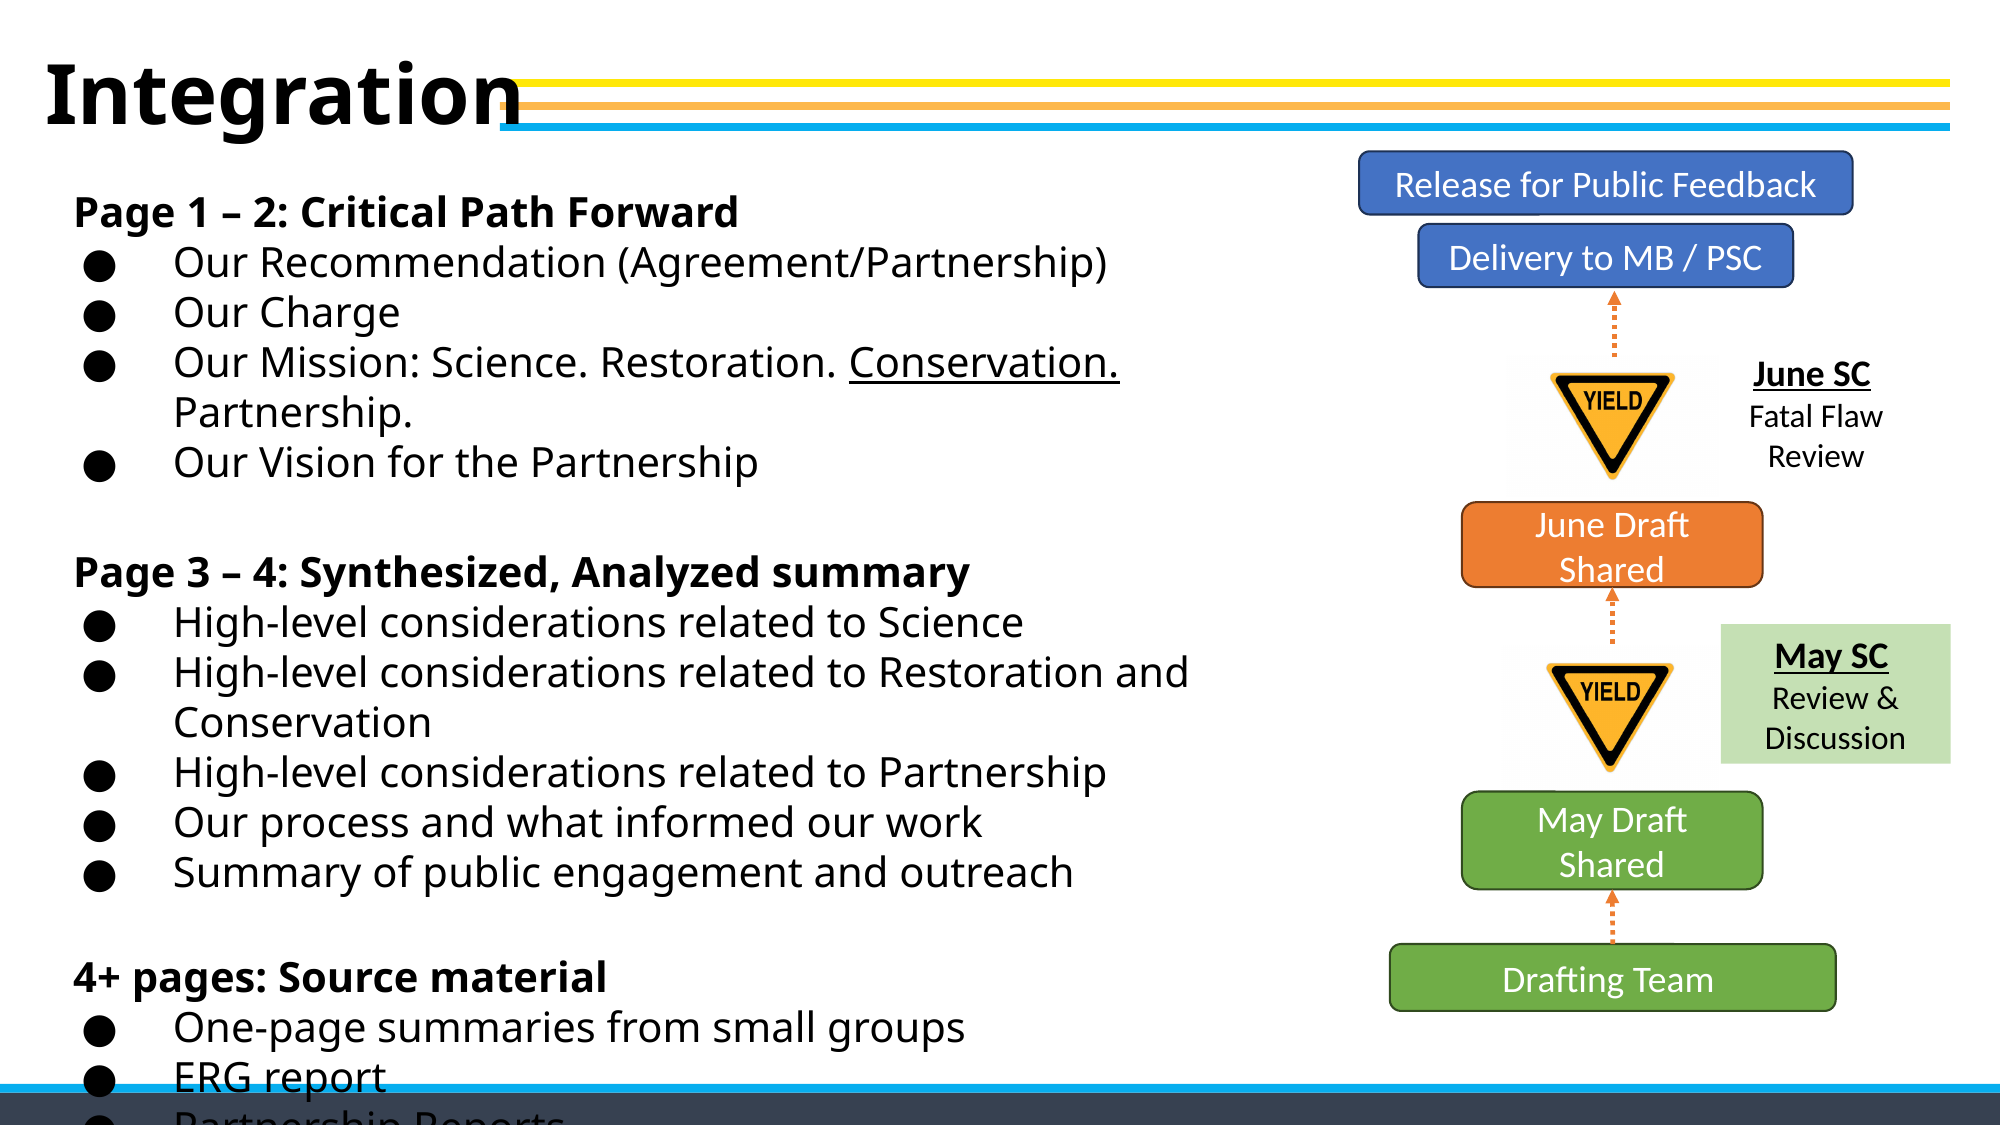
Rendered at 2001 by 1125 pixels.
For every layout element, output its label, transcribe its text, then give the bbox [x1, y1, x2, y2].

picture [1506, 355, 1719, 497]
text_box June Draft Shared [1460, 501, 1764, 589]
text_box May Draft Shared [1460, 790, 1764, 891]
picture [1501, 645, 1719, 790]
text_box Page 1 – 2: Critical Path Forward Our Recommendation (Agreement/Partnership) Our Charge Our Mission: Science. Restoration. Conservation. Partnership. Our Vision for the Partnership Page 3 – 4: Synthesized, Analyzed summary High-level considerations related to Science High-level considerations related to Restoration and Conservation High-level considerations related to Partnership Our process and what informed our work Summary of public engagement and outreach 4+ pages: Source material One-page summaries from small groups ERG report Partnership Reports [58, 173, 1355, 1125]
text_box Release for Public Feedback [1358, 150, 1854, 216]
text_box June SC Fatal Flaw Review [1685, 341, 1947, 482]
text_box Drafting Team [1388, 942, 1837, 1012]
text_box Integration [45, 52, 674, 143]
text_box May SC Review & Discussion [1720, 624, 1951, 764]
text_box Delivery to MB / PSC [1417, 222, 1795, 289]
